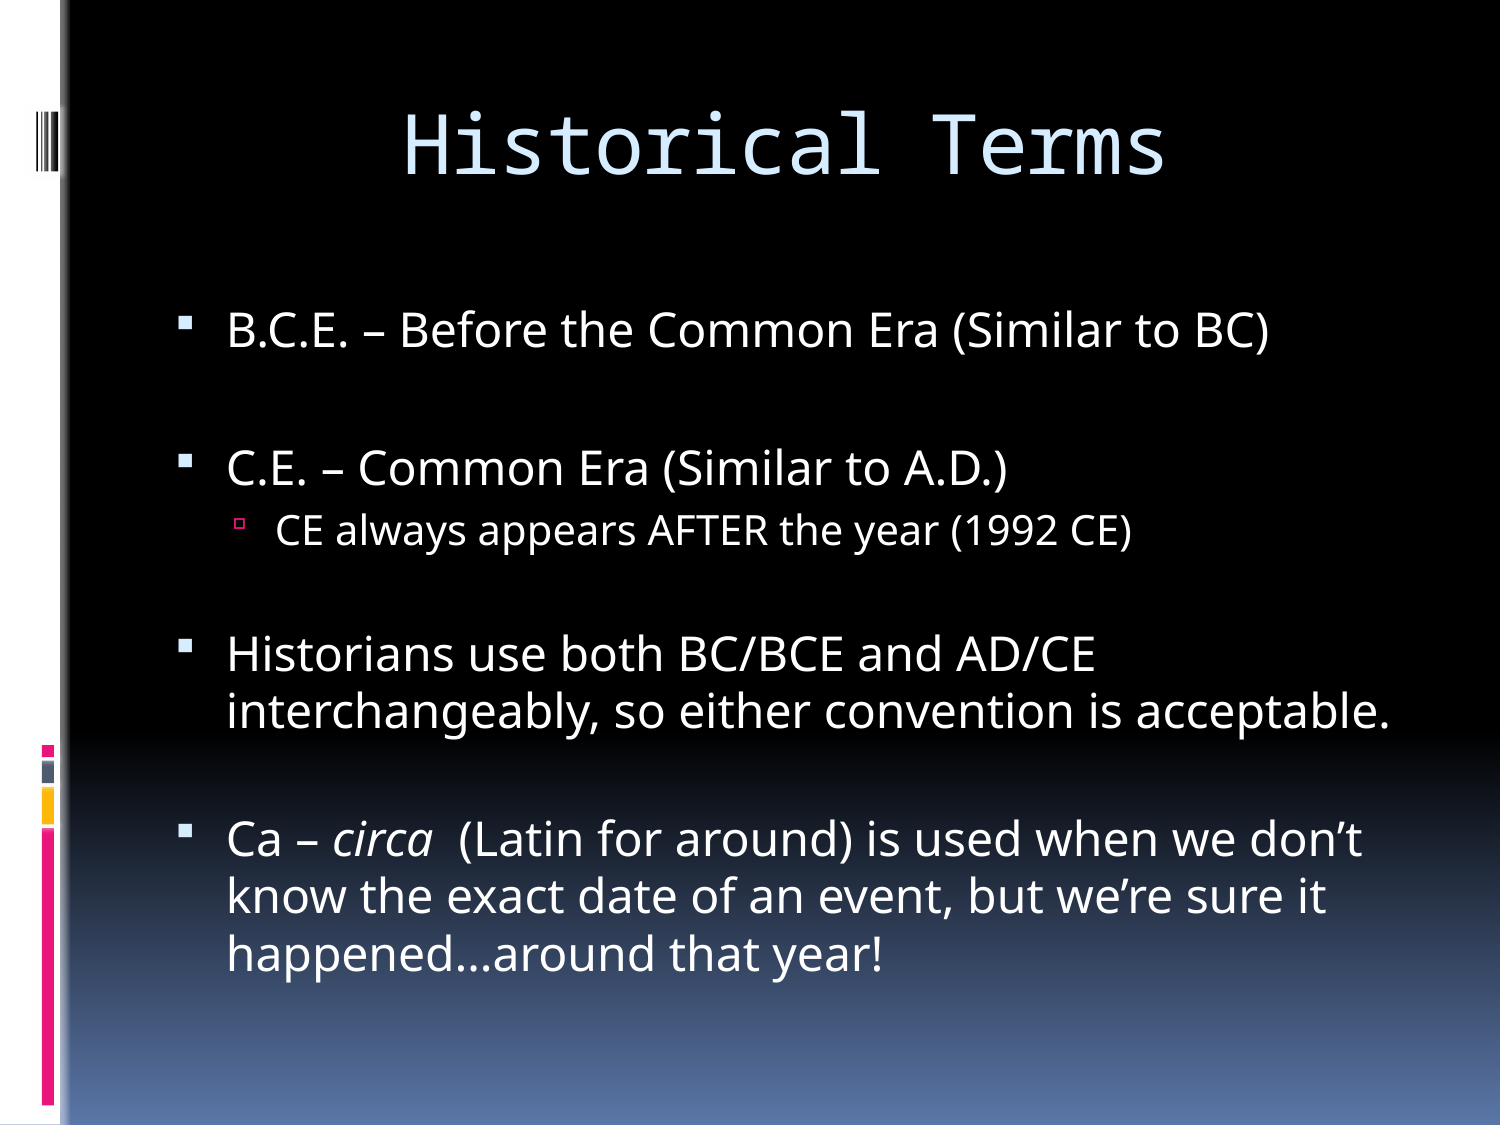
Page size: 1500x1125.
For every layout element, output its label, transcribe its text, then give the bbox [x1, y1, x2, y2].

title Historical Terms [150, 83, 1425, 234]
list B.C.E. – Before the Common Era (Similar to BC) C.E. – Common Era (Similar to A.D.) CE always appears AFTER the year (1992 CE) Historians use both BC/BCE and AD/CE interchangeably, so either convention is acceptable. Ca – circa (Latin for around) is used when we don’t know the exact date of an event, but we’re sure it happened…around that year! [150, 292, 1425, 1043]
